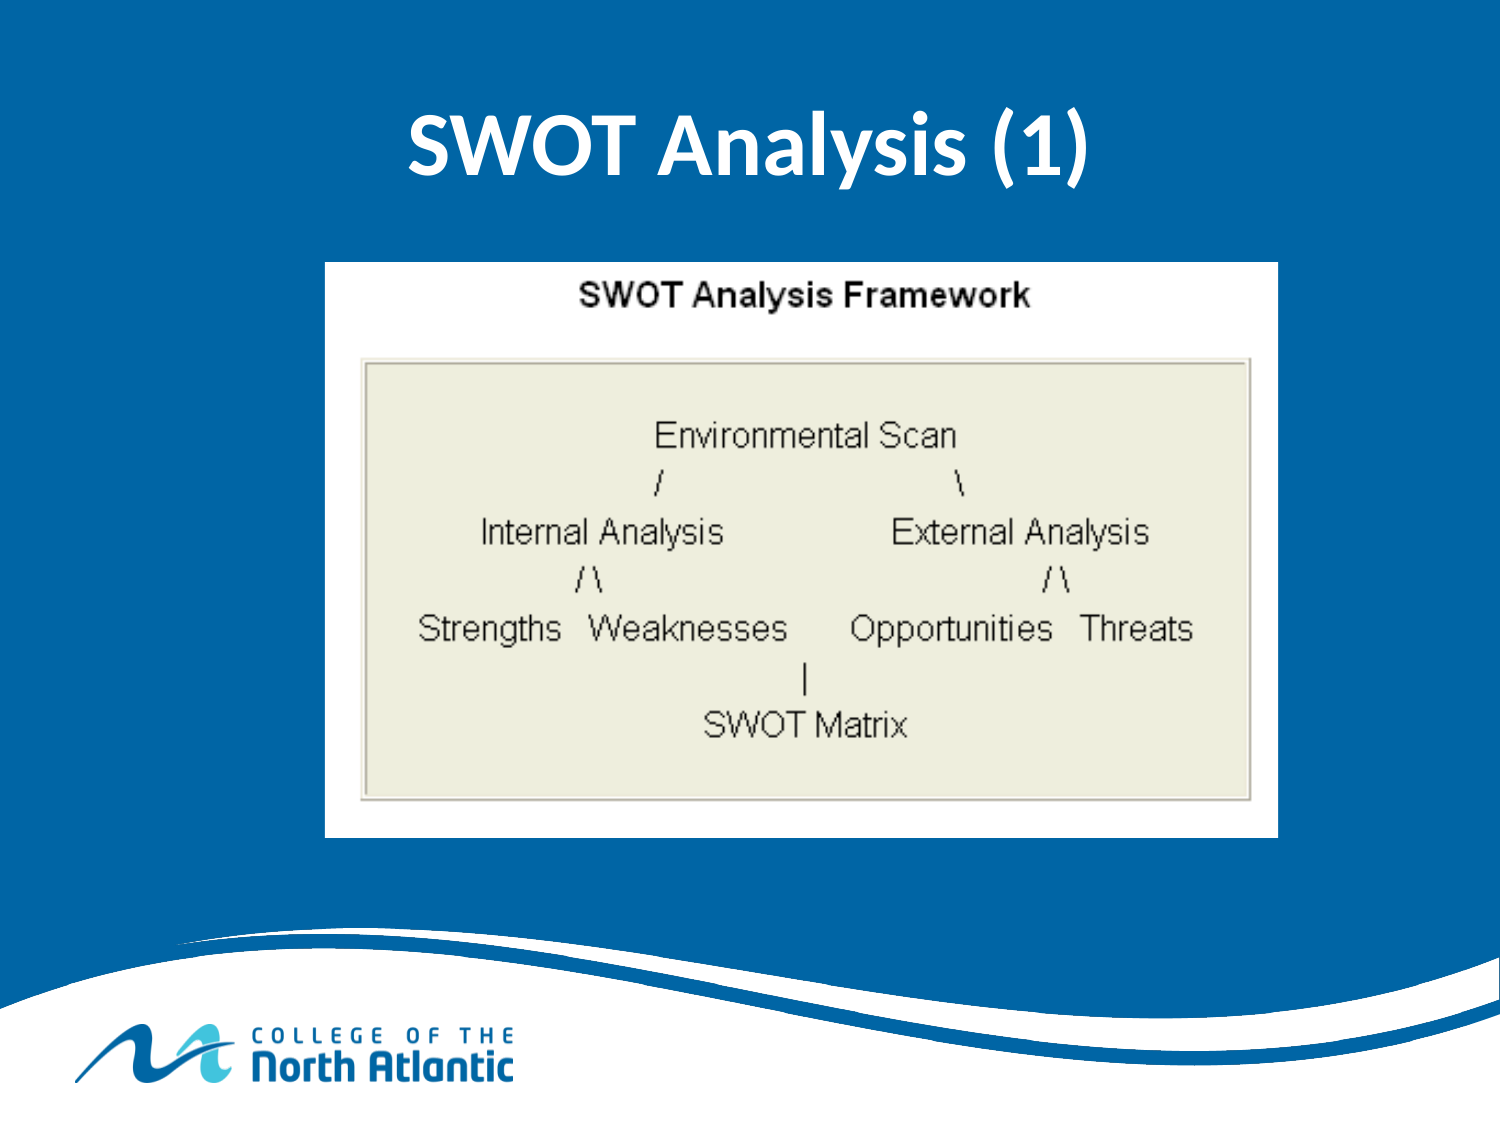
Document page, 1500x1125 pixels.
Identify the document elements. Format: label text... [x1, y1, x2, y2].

title SWOT Analysis (1) [75, 45, 1425, 233]
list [324, 262, 1279, 838]
picture [0, 928, 1500, 1125]
